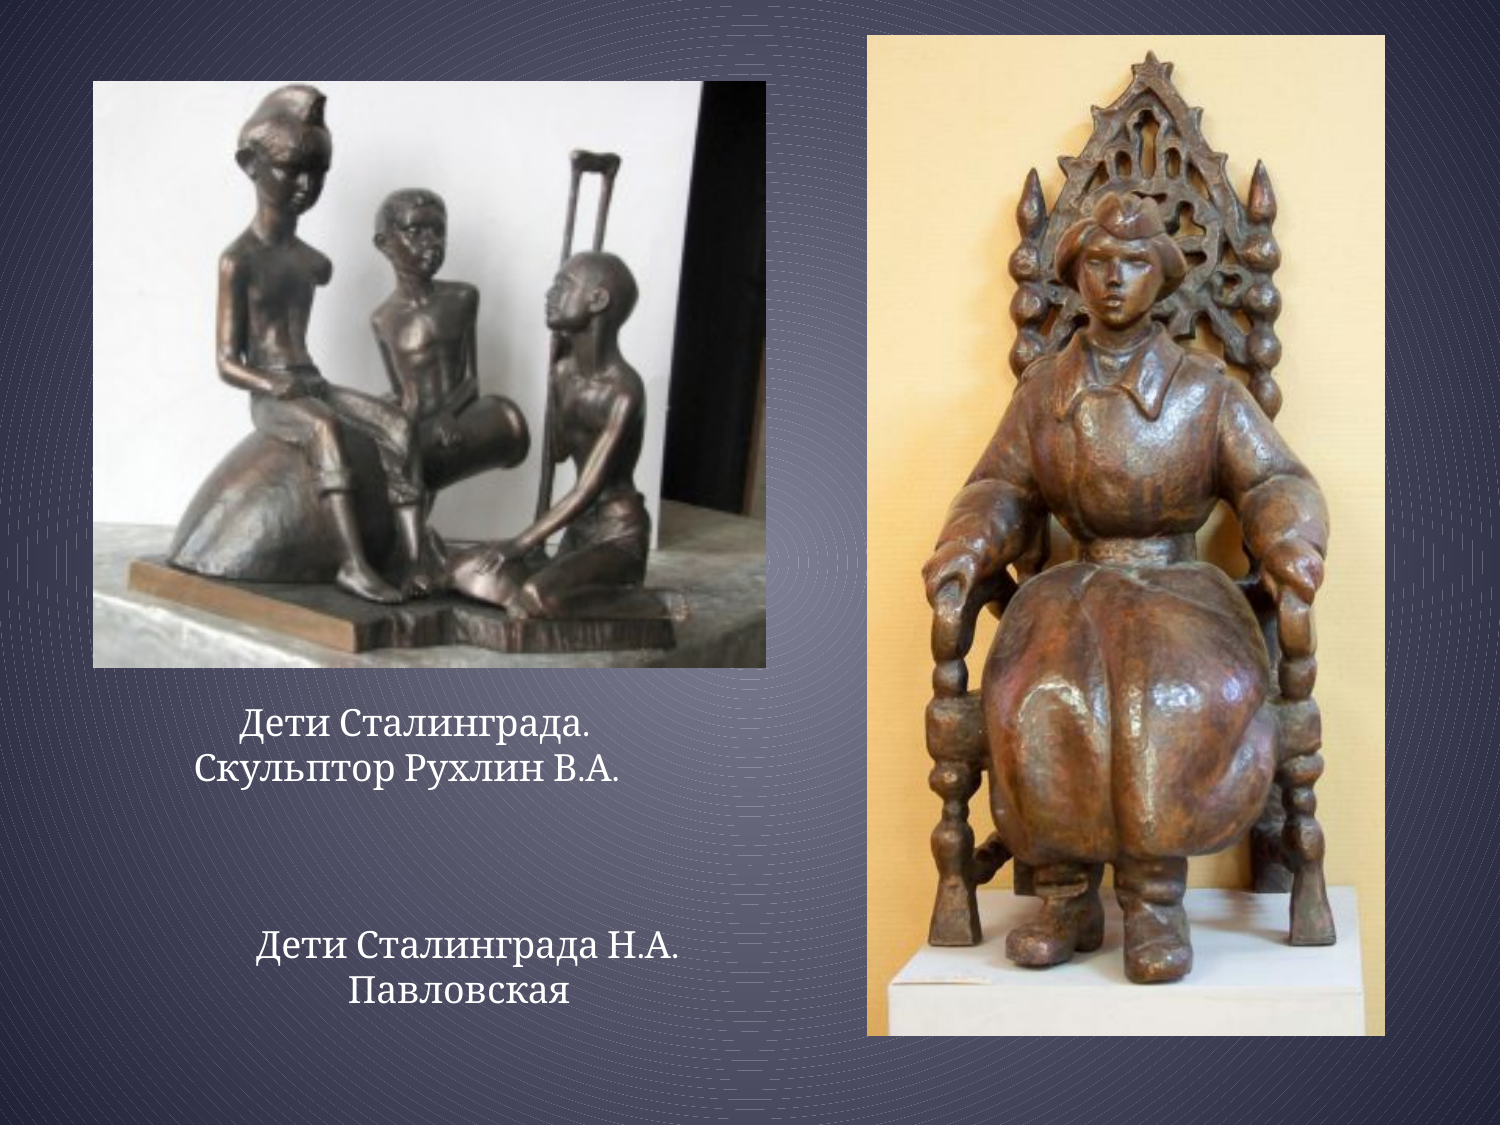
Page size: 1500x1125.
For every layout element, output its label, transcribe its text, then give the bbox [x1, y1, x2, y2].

picture [866, 34, 1385, 1036]
text_box Дети Сталинграда Н.А. Павловская [175, 913, 750, 1019]
text_box Дети Сталинграда. Скульптор Рухлин В.А. [117, 691, 703, 797]
picture [93, 81, 766, 669]
